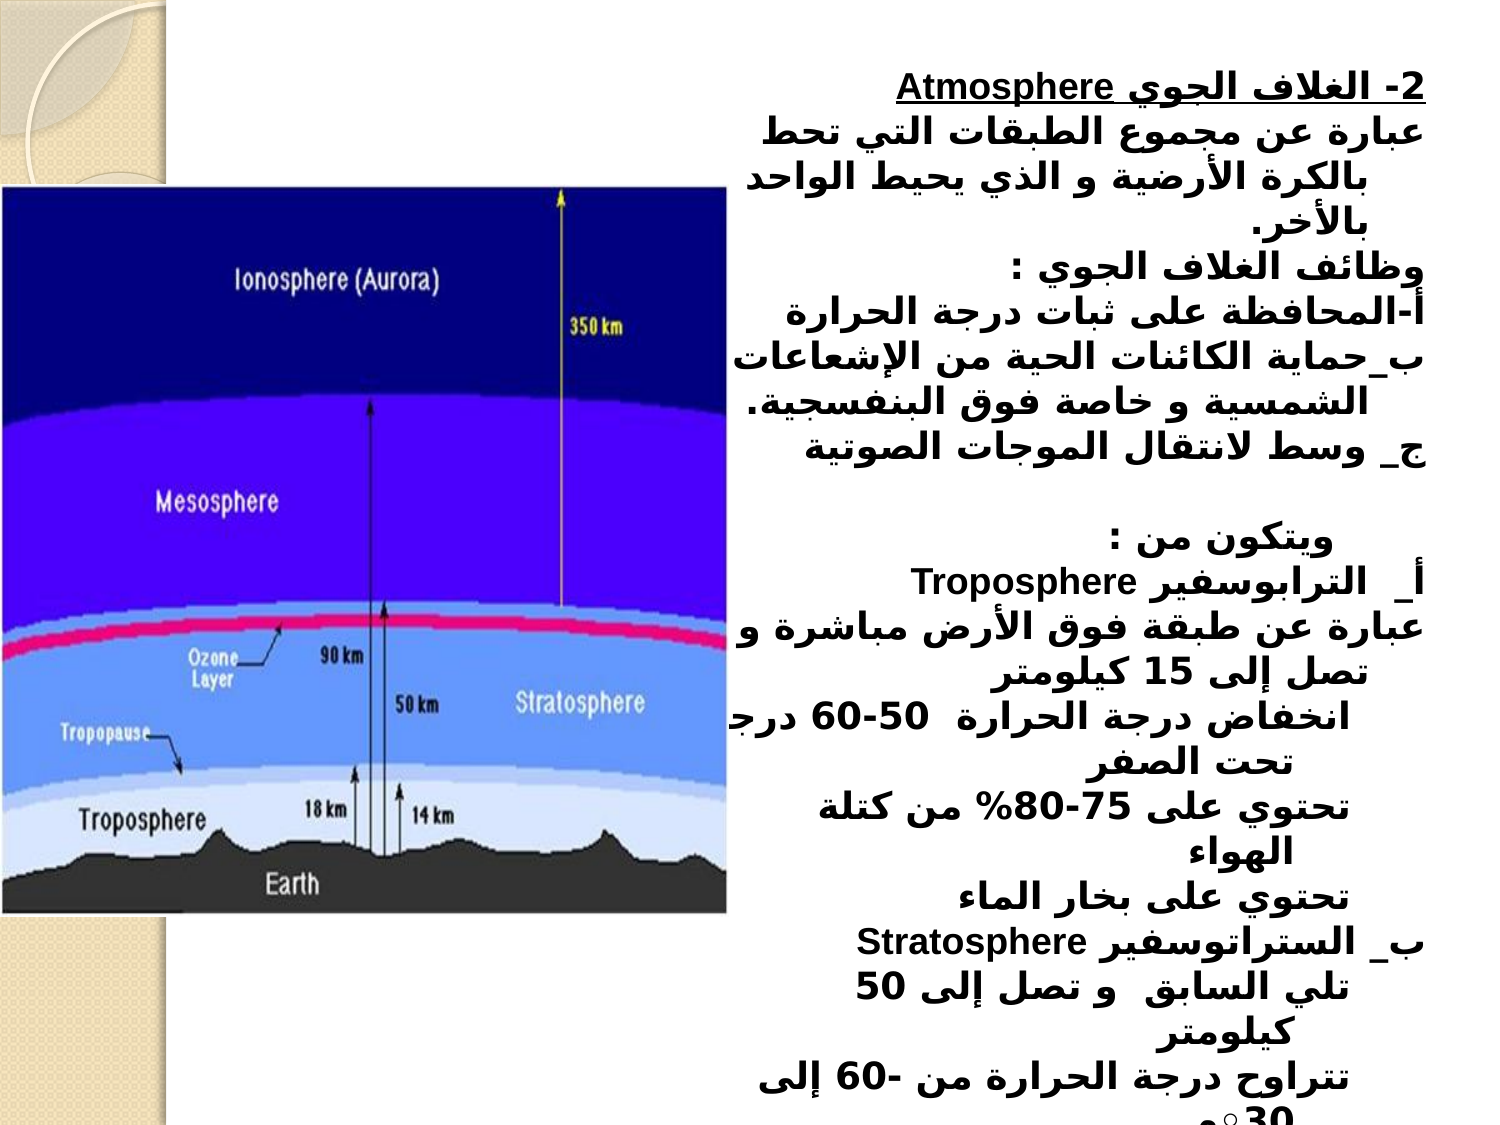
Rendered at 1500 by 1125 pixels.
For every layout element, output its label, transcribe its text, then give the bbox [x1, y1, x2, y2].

text_box 2- الغلاف الجوي Atmosphere عبارة عن مجموع الطبقات التي تحط بالكرة الأرضية و الذي يحيط الواحد بالأخر. وظائف الغلاف الجوي : أ-المحافظة على ثبات درجة الحرارة ب_حماية الكائنات الحية من الإشعاعات الشمسية و خاصة فوق البنفسجية. ج_ وسط لانتقال الموجات الصوتية ويتكون من : أ_ الترابوسفير Troposphere عبارة عن طبقة فوق الأرض مباشرة و تصل إلى 15 كيلومتر انخفاض درجة الحرارة 50-60 درجة تحت الصفر تحتوي على 75-80% من كتلة الهواء تحتوي على بخار الماء ب_ الستراتوسفير Stratosphere تلي السابق و تصل إلى 50 كيلومتر تتراوح درجة الحرارة من -60 إلى 30◦م لا تحتوي على بخار الماء تحتوي على غاز الأوزون O3 ( O2 + O) ماهي أهمية هذا الغاز للكائنات الحية؟؟ [690, 54, 1441, 1125]
picture [0, 184, 729, 918]
